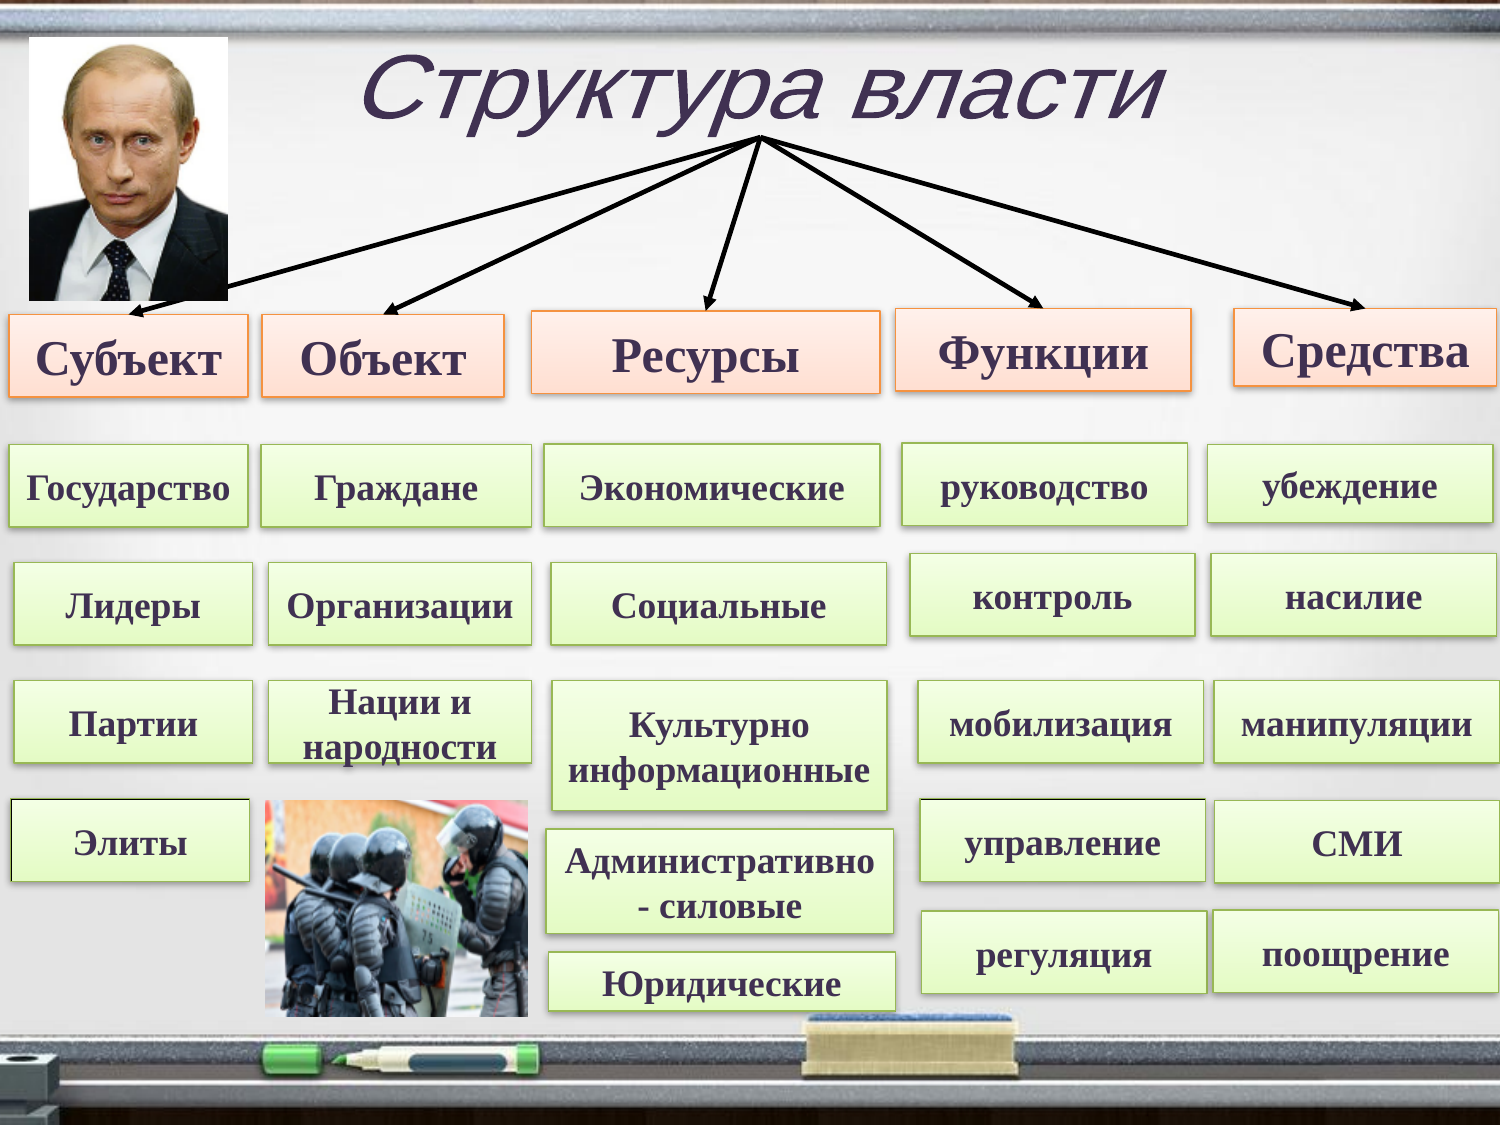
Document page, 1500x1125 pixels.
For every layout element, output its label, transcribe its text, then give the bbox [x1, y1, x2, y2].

text_box Граждане [260, 444, 532, 528]
text_box СМИ [1214, 800, 1500, 884]
text_box Субъект [8, 314, 249, 398]
text_box Организации [268, 562, 532, 646]
text_box Административно - силовые [545, 828, 894, 934]
text_box Средства [1233, 308, 1497, 387]
text_box Государство [8, 444, 249, 528]
text_box поощрение [1212, 909, 1499, 993]
text_box Функции [895, 319, 1192, 392]
text_box Культурно информационные [551, 680, 888, 811]
text_box руководство [901, 442, 1188, 526]
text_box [1044, 136, 1366, 309]
text_box контроль [909, 553, 1196, 637]
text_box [382, 136, 704, 315]
text_box Ресурсы [531, 320, 881, 394]
text_box манипуляции [1213, 680, 1500, 764]
text_box управление [919, 798, 1206, 882]
text_box регуляция [921, 910, 1208, 994]
text_box Объект [261, 324, 505, 398]
text_box мобилизация [917, 680, 1204, 764]
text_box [761, 136, 1044, 309]
text_box Экономические [543, 443, 881, 527]
text_box Партии [13, 680, 253, 764]
text_box Элиты [10, 798, 250, 882]
text_box Нации и народности [268, 680, 532, 764]
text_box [705, 136, 761, 312]
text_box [128, 136, 381, 315]
text_box Юридические [548, 951, 896, 1012]
text_box Лидеры [13, 562, 253, 646]
text_box убеждение [1207, 444, 1494, 523]
text_box Социальные [550, 562, 887, 646]
picture [0, 0, 1500, 1125]
text_box насилие [1210, 553, 1497, 637]
